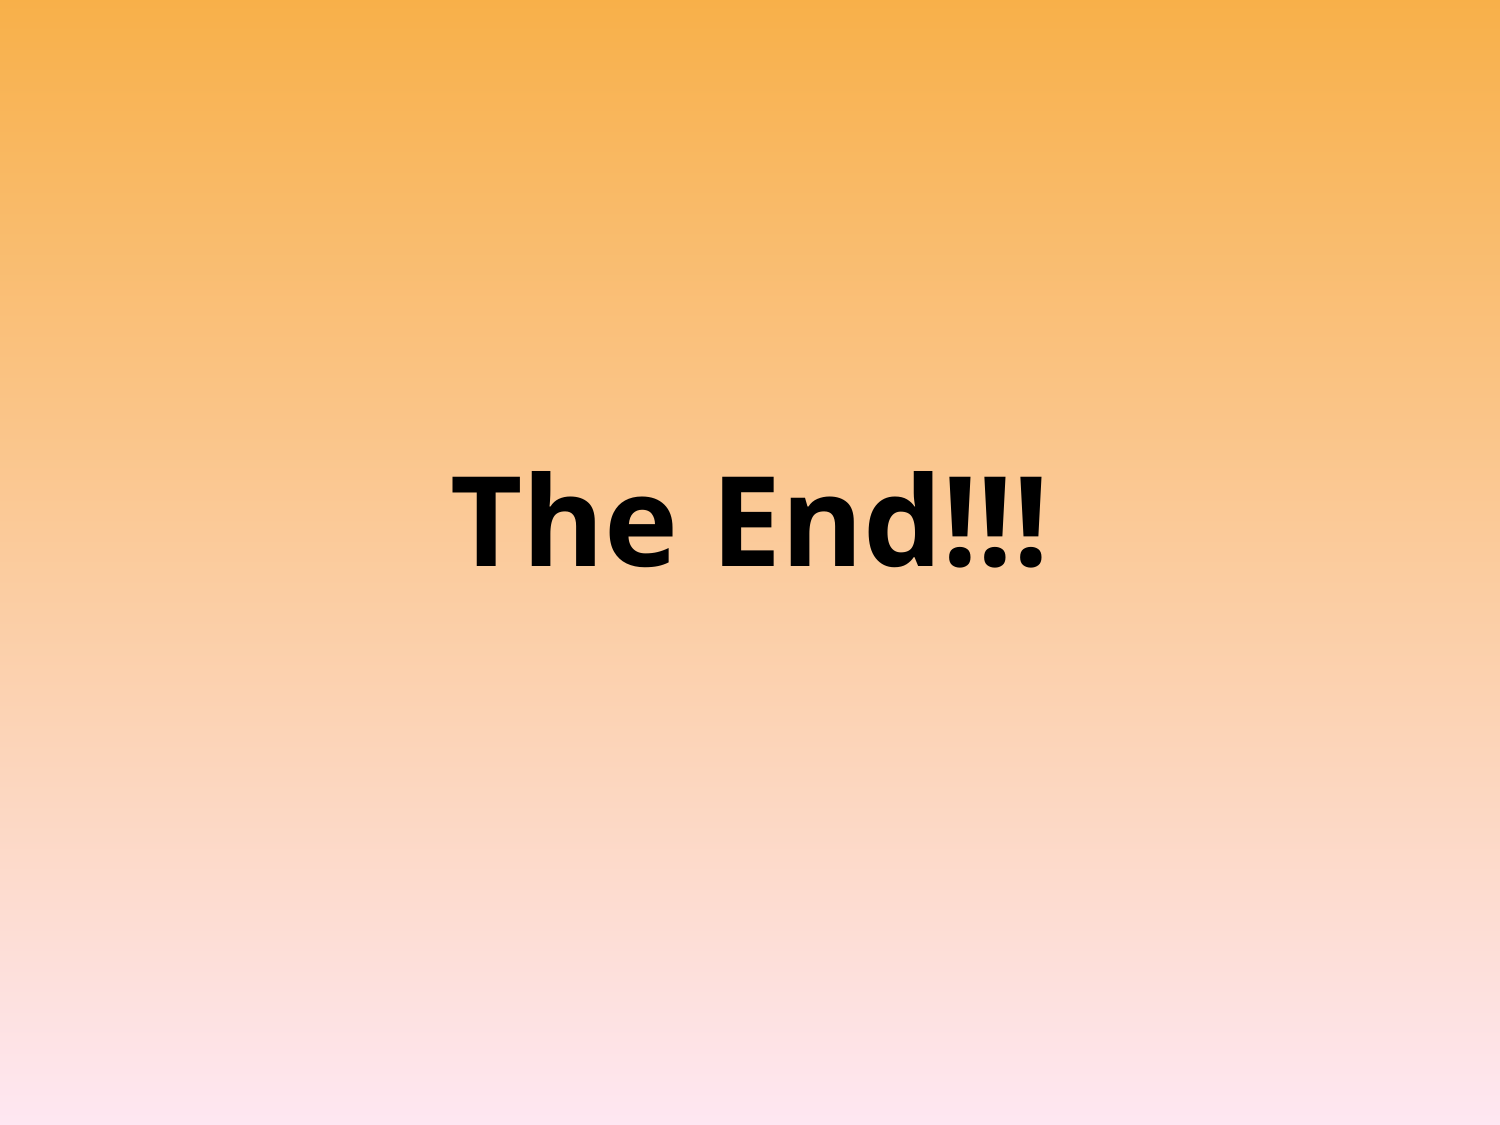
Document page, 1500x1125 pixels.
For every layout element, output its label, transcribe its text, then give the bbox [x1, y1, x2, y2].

title The End!!! [75, 45, 1425, 988]
